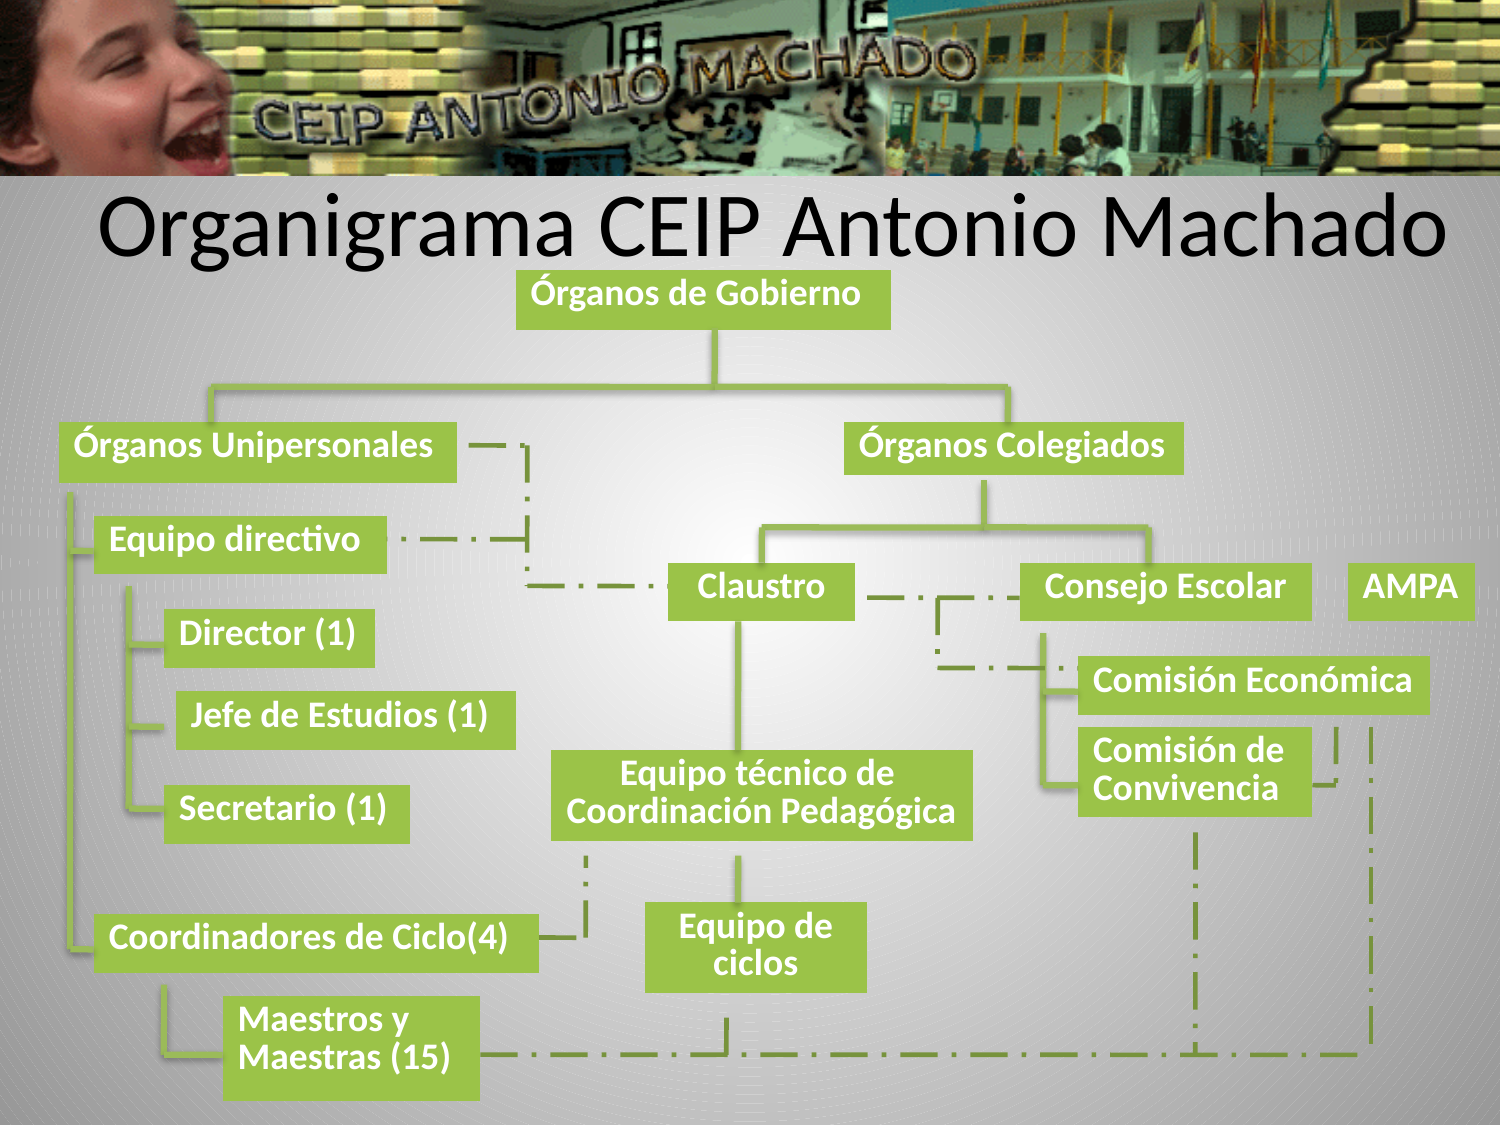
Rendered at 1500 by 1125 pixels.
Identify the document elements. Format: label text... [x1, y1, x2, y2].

table_header Consejo Escolar [1020, 563, 1312, 621]
table_header Órganos de Gobierno [516, 270, 891, 330]
table_header Coordinadores de Ciclo(4) [94, 914, 539, 973]
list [0, 0, 1500, 177]
table_header Maestros y Maestras (15) [223, 996, 480, 1101]
list [58, 269, 1454, 1125]
table_header Equipo de ciclos [645, 902, 867, 993]
table_header Comisión Económica [1078, 656, 1430, 715]
table_header Equipo directivo [94, 516, 387, 574]
table_header Jefe de Estudios (1) [176, 691, 516, 750]
title Organigrama CEIP Antonio Machado [81, 210, 1500, 283]
table_header Director (1) [164, 609, 375, 668]
table_header Equipo técnico de Coordinación Pedagógica [551, 750, 973, 841]
table_header Secretario (1) [164, 785, 410, 844]
table_header AMPA [1348, 563, 1475, 621]
table_header Órganos Unipersonales [59, 422, 457, 483]
table_header Claustro [668, 563, 855, 621]
table_header Comisión de Convivencia [1078, 727, 1312, 817]
table_header Órganos Colegiados [844, 422, 1184, 475]
